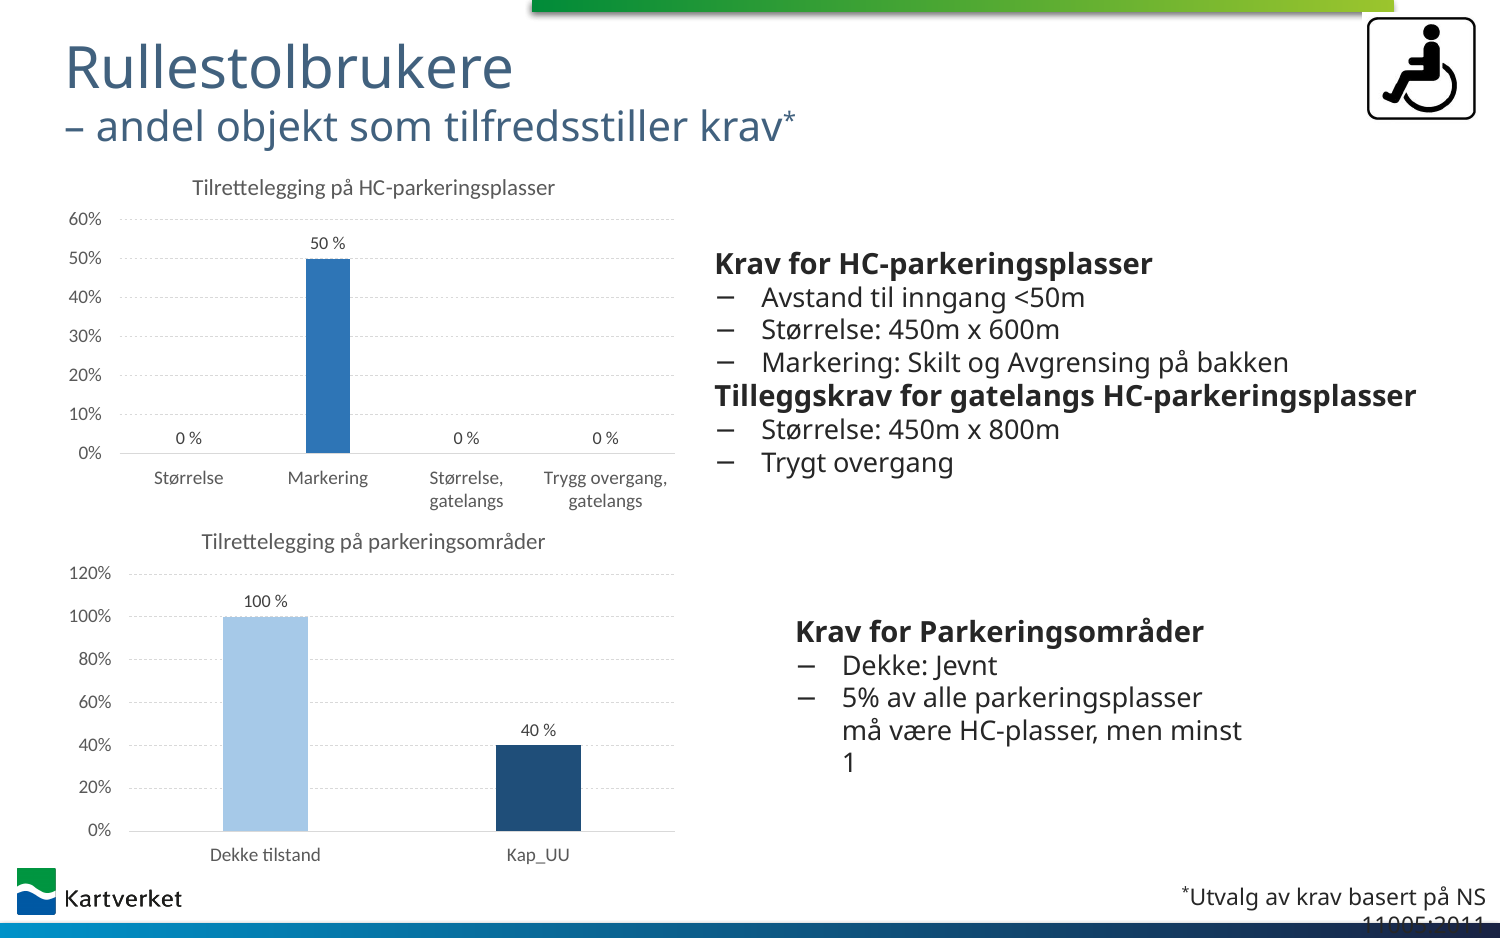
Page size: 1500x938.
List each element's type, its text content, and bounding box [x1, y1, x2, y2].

text_box Krav for Parkeringsområder Dekke: Jevnt 5% av alle parkeringsplasser må være HC-plasser, men minst 1 [780, 605, 1261, 786]
text_box Krav for HC-parkeringsplasser Avstand til inngang <50m Størrelse: 450m x 600m Markering: Skilt og Avgrensing på bakken Tilleggskrav for gatelangs HC-parkeringsplasser Størrelse: 450m x 800m Trygt overgang [699, 237, 1433, 485]
picture [1362, 12, 1481, 126]
picture [62, 520, 686, 874]
text_box *Utvalg av krav basert på NS 11005:2011 [1068, 873, 1500, 938]
picture [62, 166, 686, 519]
text_box Rullestolbrukere – andel objekt som tilfredsstiller krav* [49, 25, 1431, 158]
